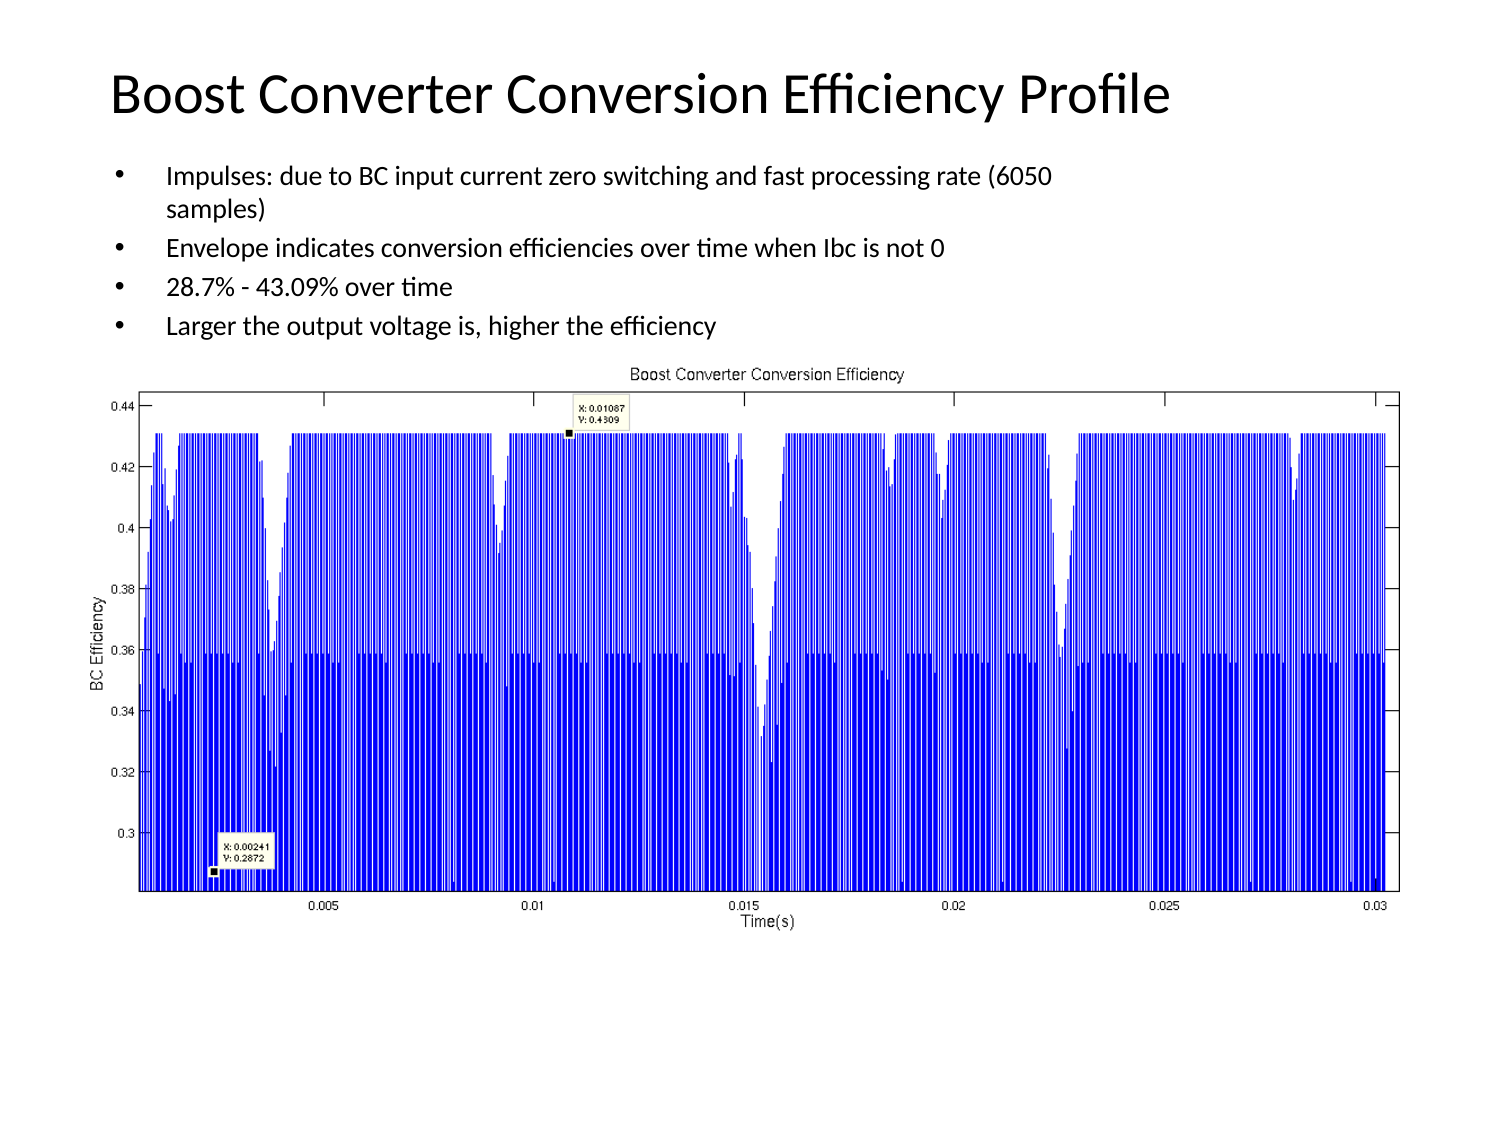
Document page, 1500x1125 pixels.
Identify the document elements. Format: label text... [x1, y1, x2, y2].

list Impulses: due to BC input current zero switching and fast processing rate (6050 samples) Envelope indicates conversion efficiencies over time when Ibc is not 0 28.7% - 43.09% over time Larger the output voltage is, higher the efficiency [99, 149, 1138, 350]
picture [62, 361, 1401, 935]
title Boost Converter Conversion Efficiency Profile [66, 37, 1217, 143]
